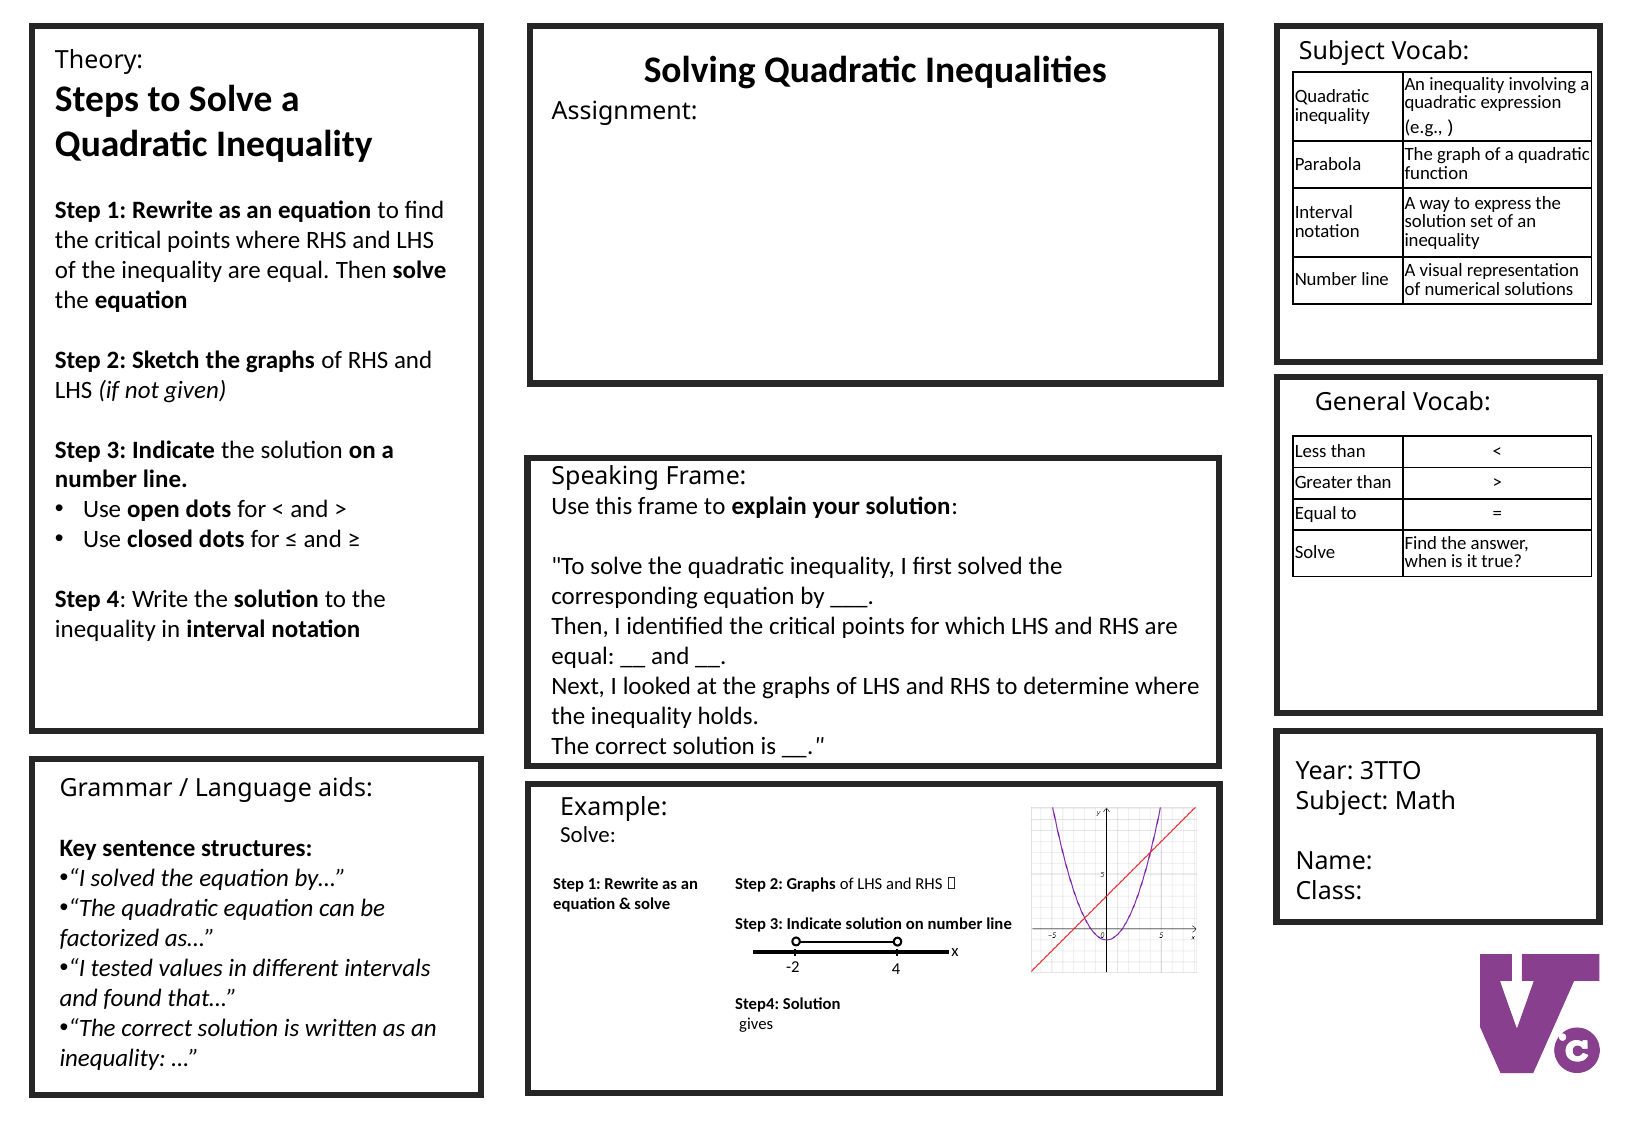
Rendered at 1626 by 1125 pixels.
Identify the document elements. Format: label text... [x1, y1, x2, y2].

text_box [1276, 25, 1600, 363]
text_box [31, 25, 482, 732]
picture [1480, 954, 1600, 1075]
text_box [527, 452, 1219, 767]
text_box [530, 25, 1222, 384]
text_box [31, 758, 482, 1096]
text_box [1276, 376, 1600, 714]
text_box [528, 782, 1220, 1094]
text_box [1276, 730, 1600, 923]
text_box Theory: Steps to Solve a Quadratic Inequality Step 1: Rewrite as an equation to find the critical points where RHS and LHS of the inequality are equal. Then solve the equation Step 2: Sketch the graphs of RHS and LHS (if not given) Step 3: Indicate the solution on a number line. Use open dots for < and > Use closed dots for ≤ and ≥ Step 4: Write the solution to the inequality in interval notation [33, 32, 471, 684]
picture [1031, 807, 1197, 973]
text_box Grammar / Language aids: Key sentence structures: “I solved the equation by…” “The quadratic equation can be factorized as…” “I tested values in different intervals and found that…” “The correct solution is written as an inequality: …” [37, 761, 476, 1113]
